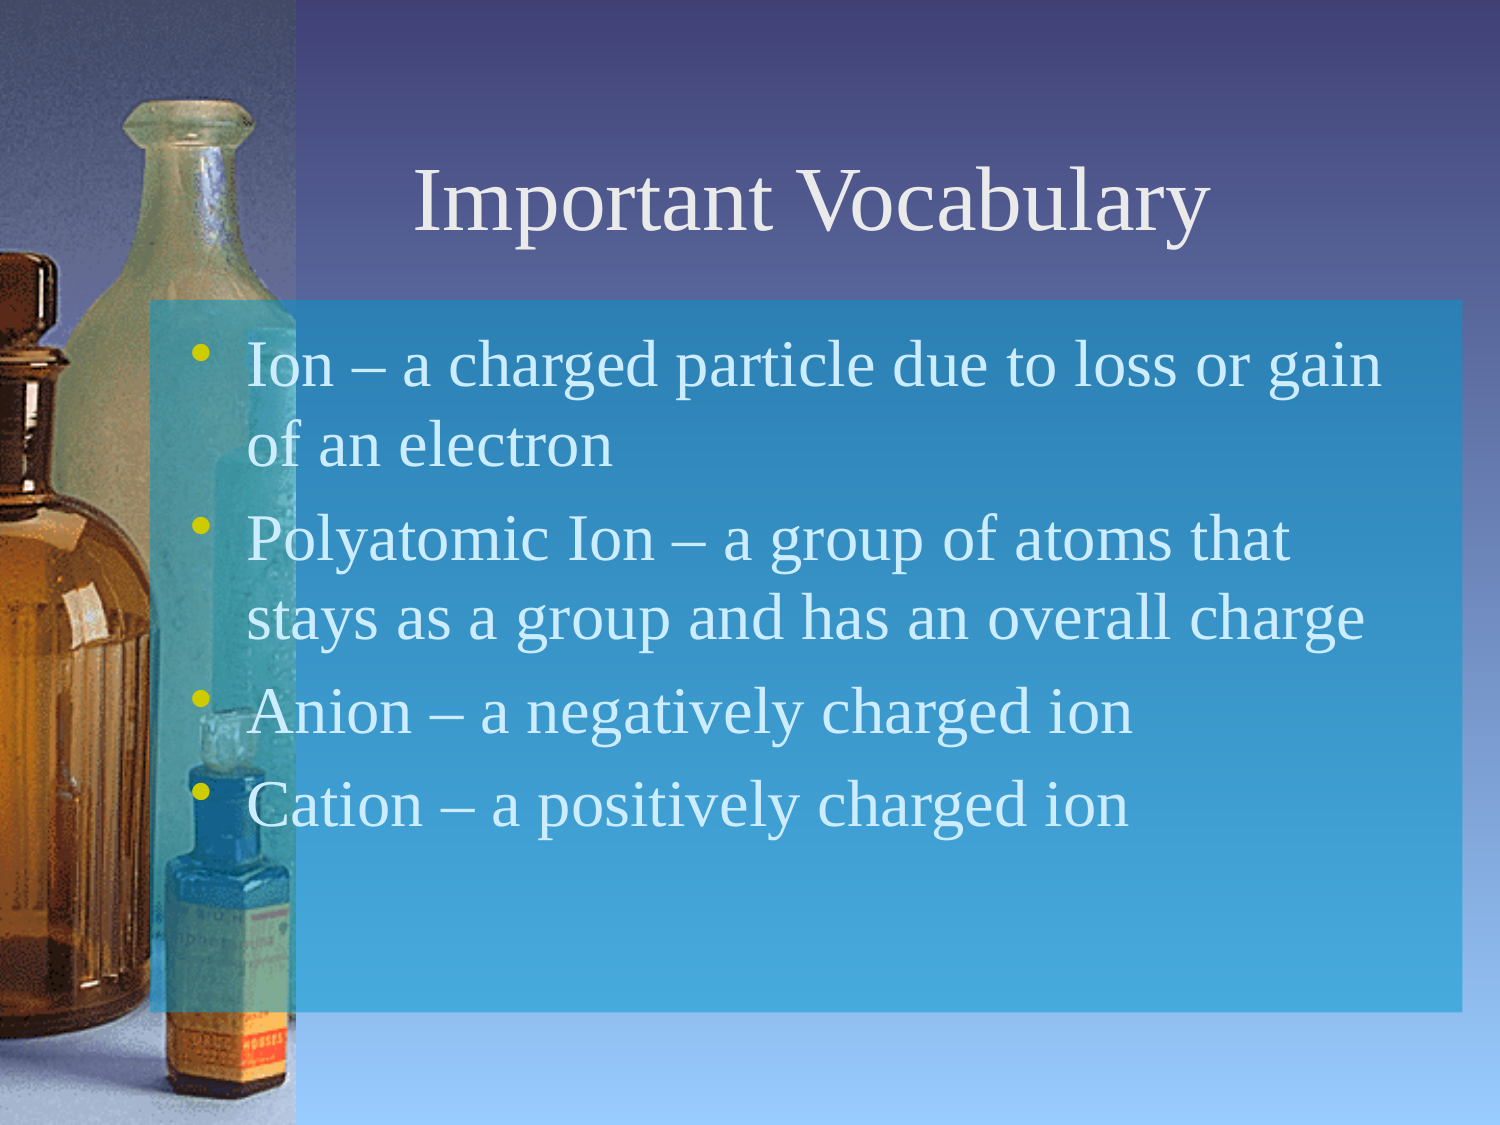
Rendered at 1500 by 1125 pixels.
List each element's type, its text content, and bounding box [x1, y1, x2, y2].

list Ion – a charged particle due to loss or gain of an electron Polyatomic Ion – a group of atoms that stays as a group and has an overall charge Anion – a negatively charged ion Cation – a positively charged ion [174, 312, 1451, 988]
picture [0, 0, 296, 1125]
title Important Vocabulary [174, 99, 1451, 288]
